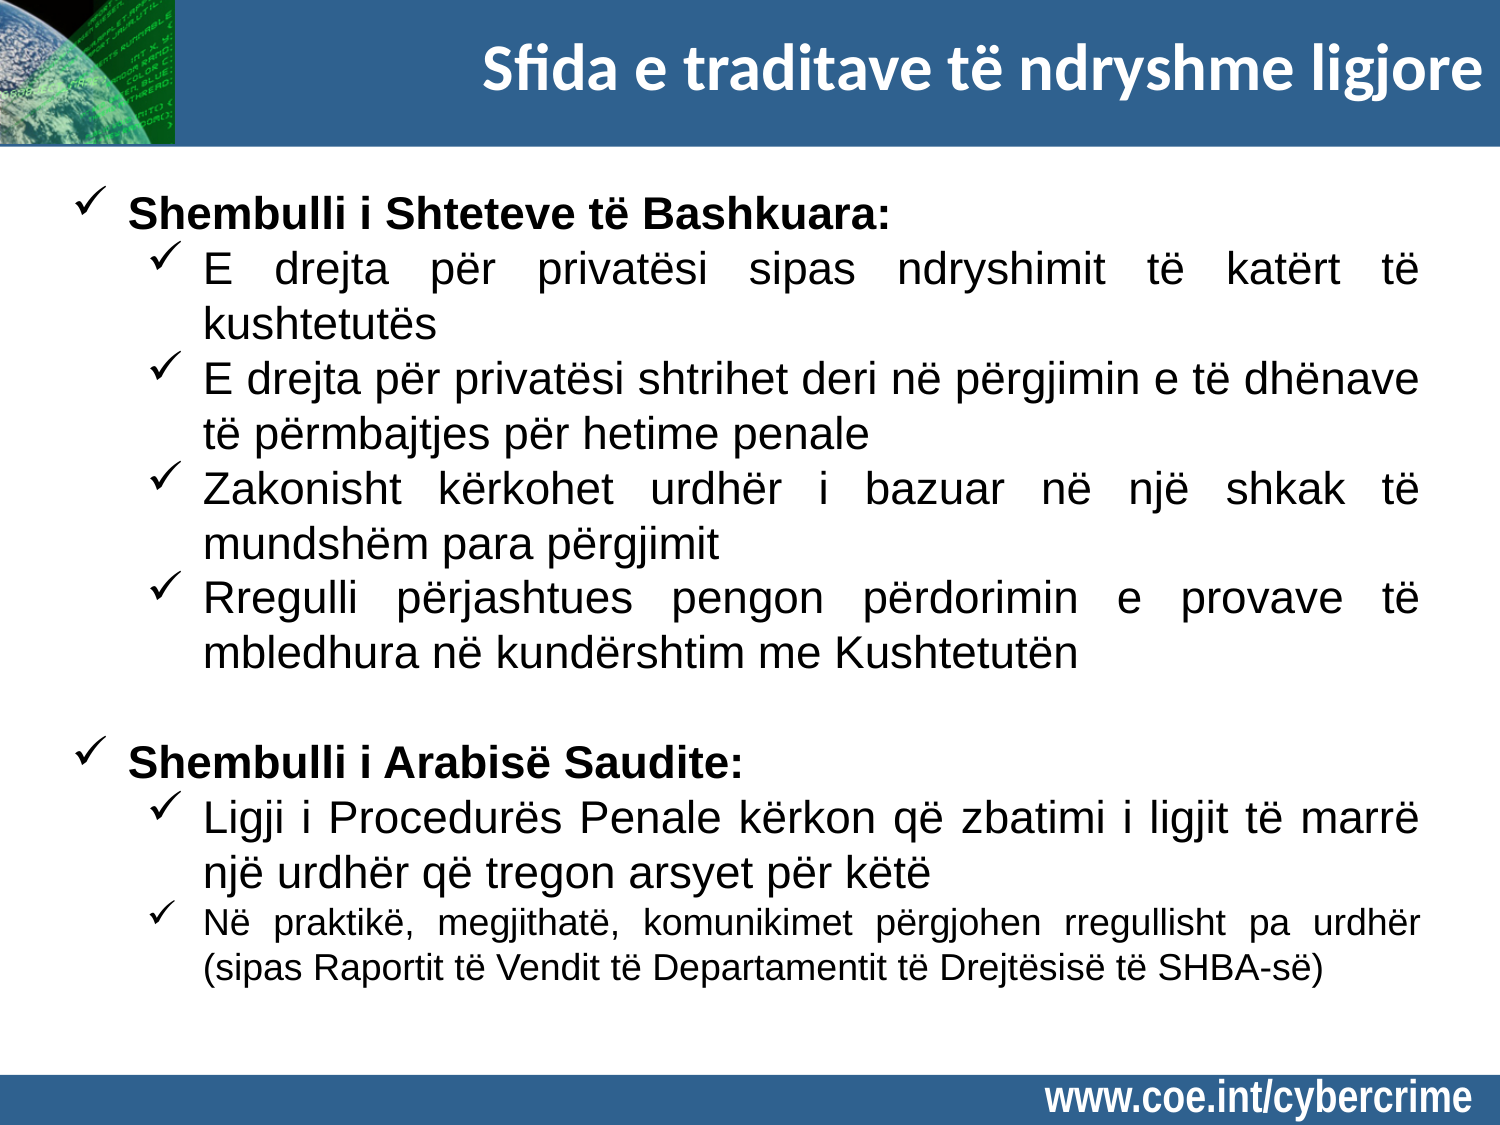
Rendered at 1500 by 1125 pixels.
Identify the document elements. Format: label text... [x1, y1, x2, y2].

picture [0, 0, 175, 144]
text_box Shembulli i Shteteve të Bashkuara: E drejta për privatësi sipas ndryshimit të katërt të kushtetutës E drejta për privatësi shtrihet deri në përgjimin e të dhënave të përmbajtjes për hetime penale Zakonisht kërkohet urdhër i bazuar në një shkak të mundshëm para përgjimit Rregulli përjashtues pengon përdorimin e provave të mbledhura në kundërshtim me Kushtetutën Shembulli i Arabisë Saudite: Ligji i Procedurës Penale kërkon që zbatimi i ligjit të marrë një urdhër që tregon arsyet për këtë Në praktikë, megjithatë, komunikimet përgjohen rregullisht pa urdhër (sipas Raportit të Vendit të Departamentit të Drejtësisë të SHBA-së) [56, 175, 1436, 996]
text_box [0, 1073, 1030, 1125]
text_box www.coe.int/cybercrime [1030, 1059, 1500, 1125]
text_box Sfida e traditave të ndryshme ligjore [177, 0, 1500, 149]
